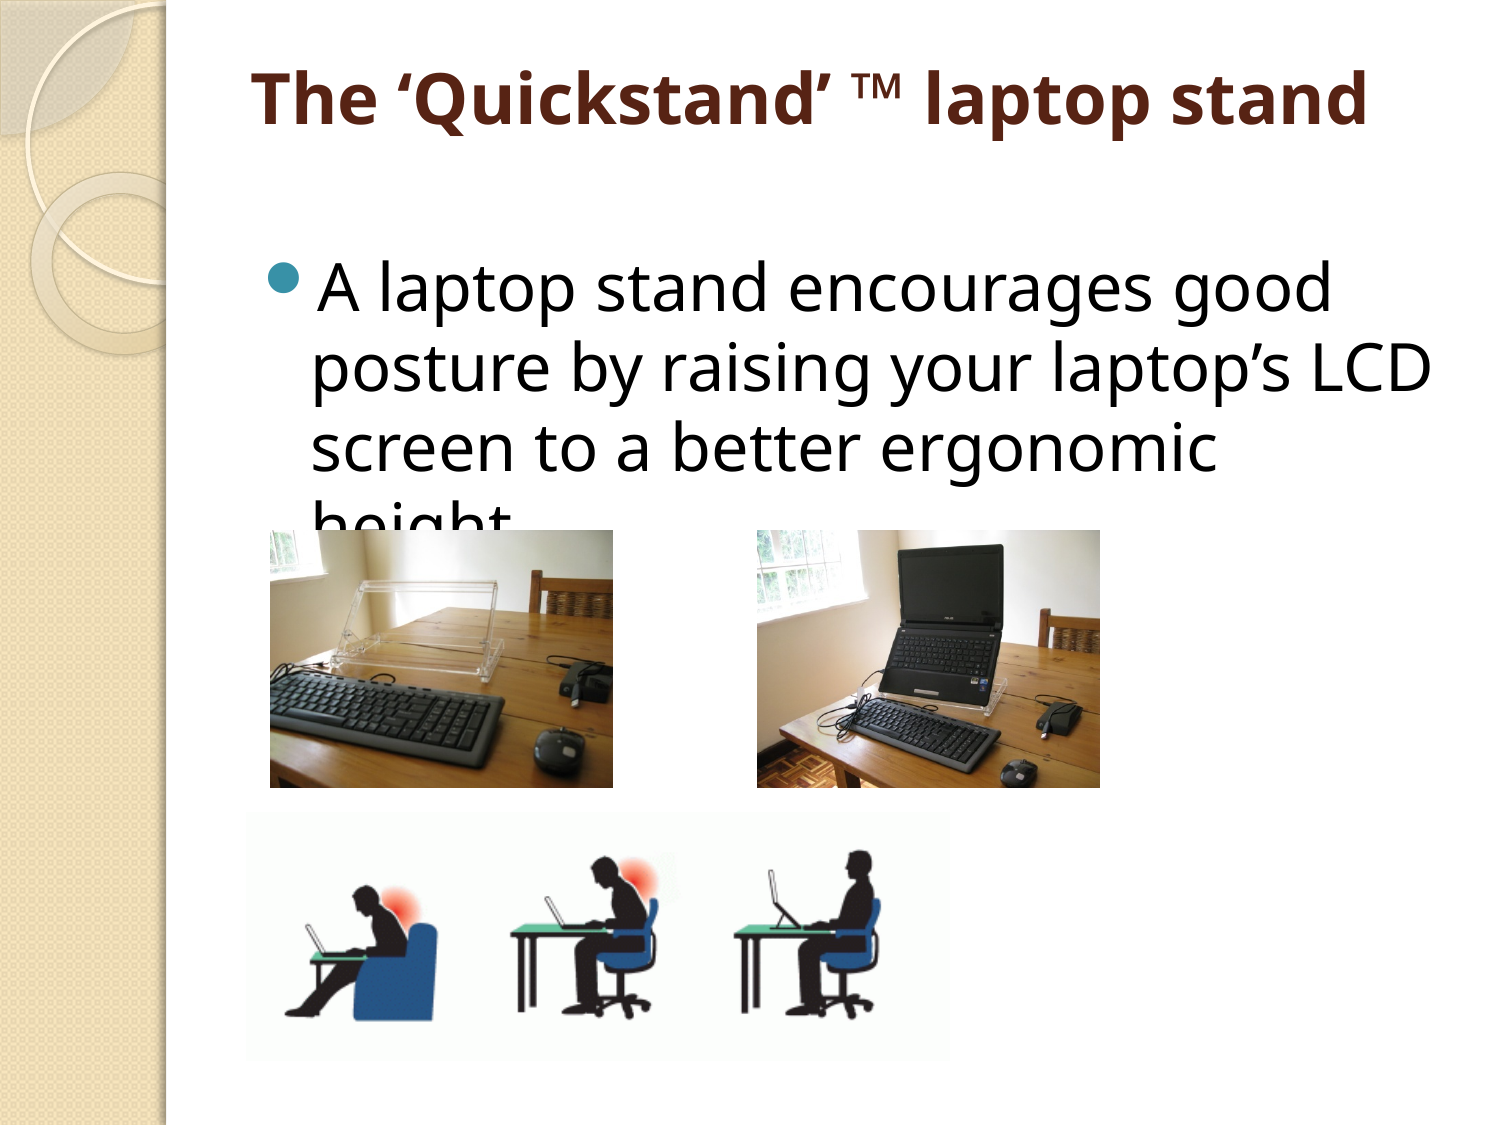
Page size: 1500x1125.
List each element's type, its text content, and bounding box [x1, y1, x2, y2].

title The ‘Quickstand’ ™ laptop stand [235, 45, 1466, 233]
picture [757, 530, 1101, 788]
picture [245, 812, 950, 1062]
list A laptop stand encourages good posture by raising your laptop’s LCD screen to a better ergonomic height. [235, 237, 1466, 1025]
picture [269, 530, 613, 788]
